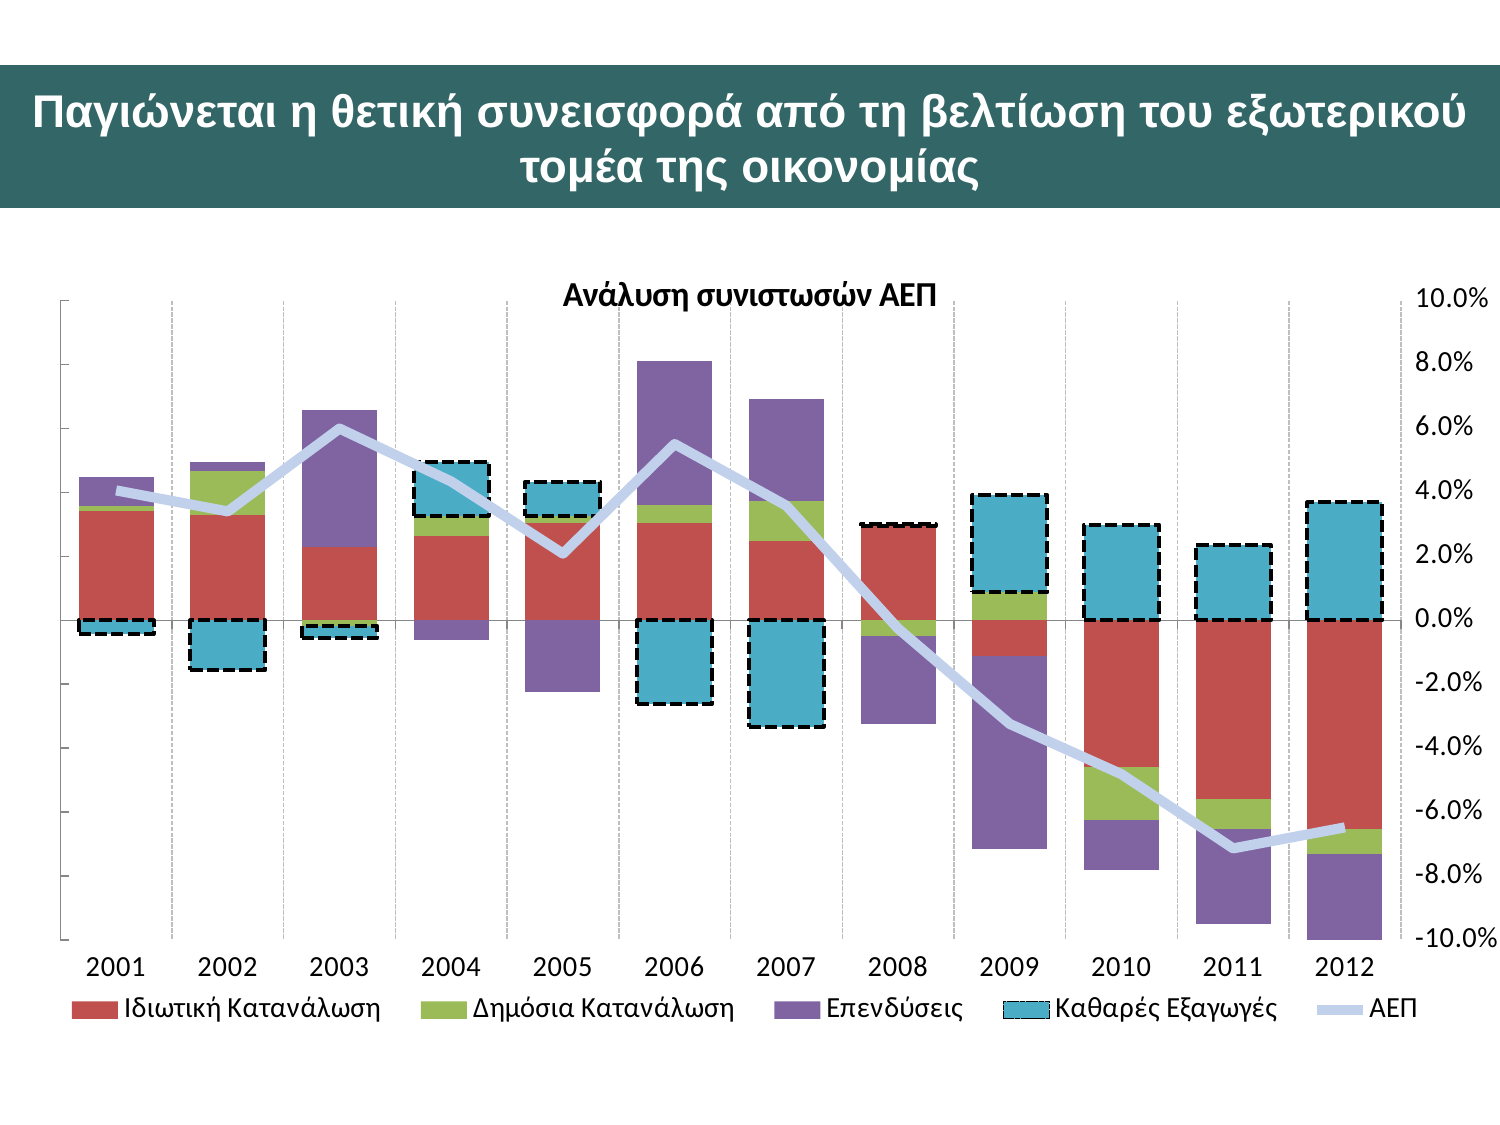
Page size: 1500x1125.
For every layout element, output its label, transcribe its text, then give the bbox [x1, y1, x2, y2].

title Παγιώνεται η θετική συνεισφορά από τη βελτίωση του εξωτερικού τομέα της οικονομίας [0, 64, 1500, 209]
chart [39, 244, 1500, 1055]
